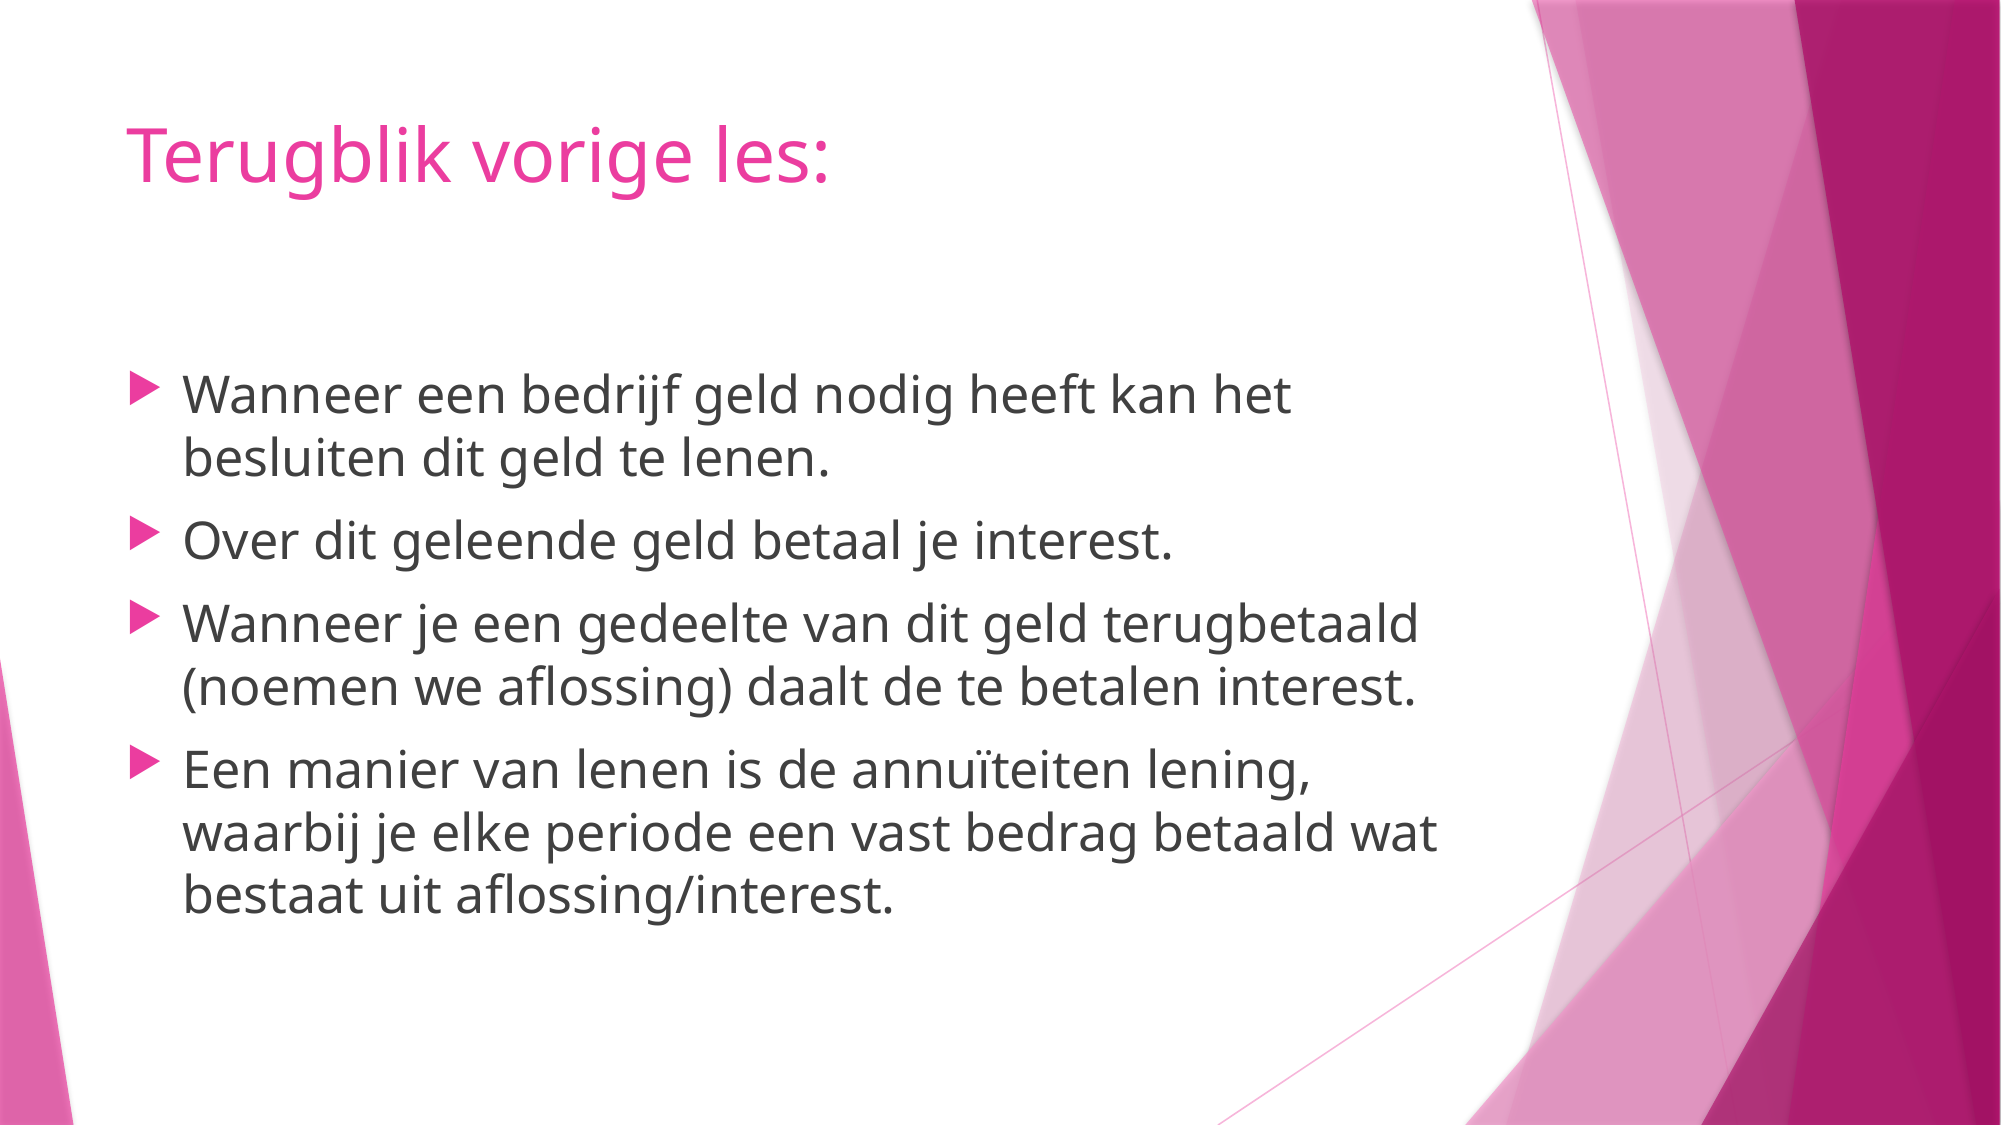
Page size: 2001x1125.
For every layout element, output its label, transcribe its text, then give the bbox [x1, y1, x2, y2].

list Wanneer een bedrijf geld nodig heeft kan het besluiten dit geld te lenen. Over dit geleende geld betaal je interest. Wanneer je een gedeelte van dit geld terugbetaald (noemen we aflossing) daalt de te betalen interest. Een manier van lenen is de annuïteiten lening, waarbij je elke periode een vast bedrag betaald wat bestaat uit aflossing/interest. [111, 354, 1522, 992]
title Terugblik vorige les: [111, 99, 1522, 317]
